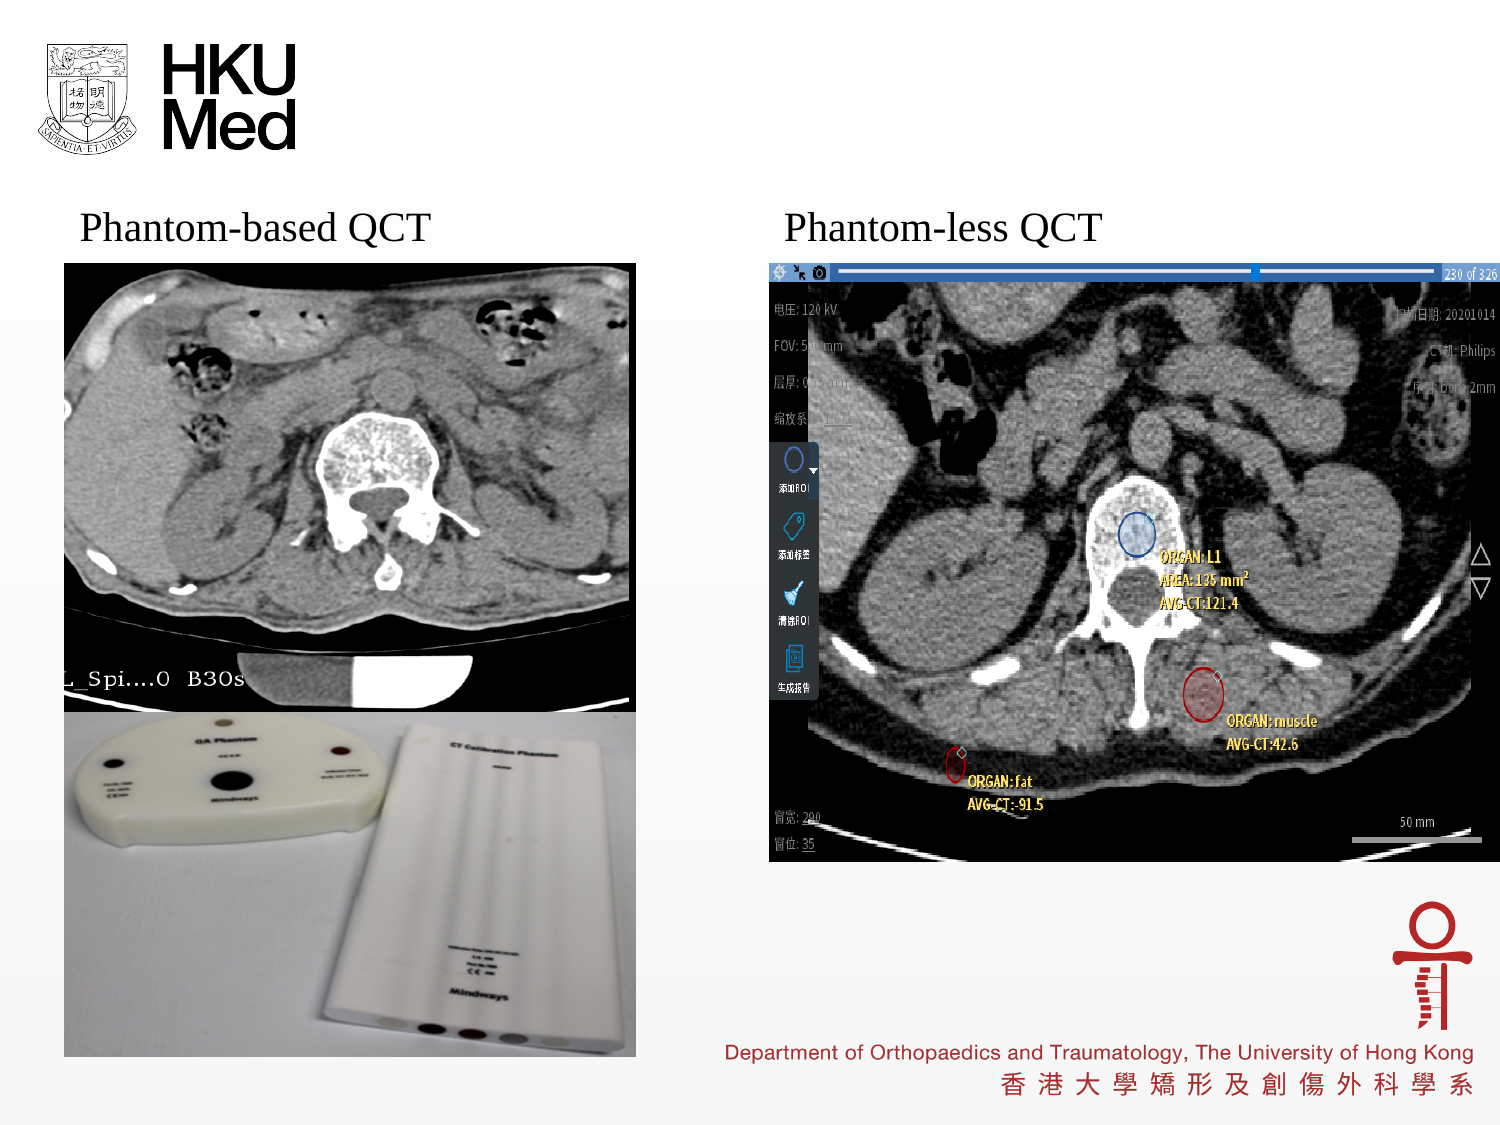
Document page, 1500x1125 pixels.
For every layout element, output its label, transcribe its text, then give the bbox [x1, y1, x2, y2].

picture [38, 44, 295, 155]
text_box Phantom-based QCT [64, 192, 535, 257]
picture [0, 263, 1500, 1125]
text_box Phantom-less QCT [769, 192, 1239, 257]
picture [768, 263, 1500, 862]
